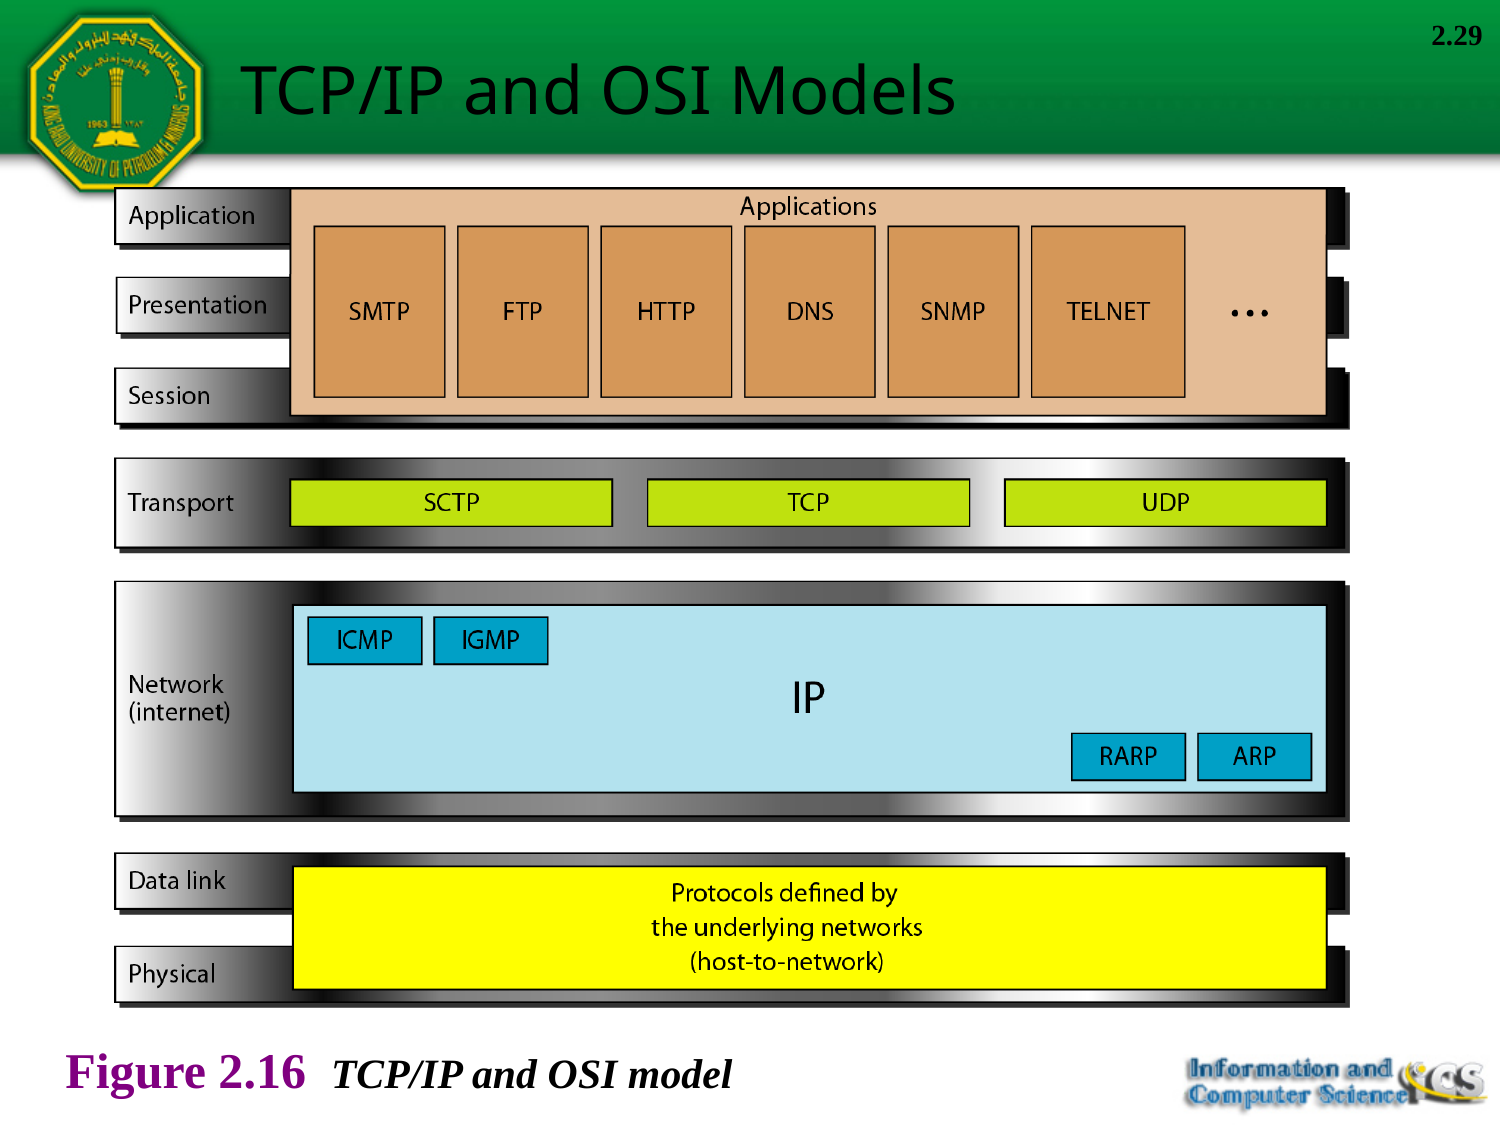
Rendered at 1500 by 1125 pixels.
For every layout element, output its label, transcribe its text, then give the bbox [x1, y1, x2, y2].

slide_number 2.29 [1412, 4, 1498, 65]
title TCP/IP and OSI Models [225, 24, 1475, 150]
text_box Figure 2.16 TCP/IP and OSI model [50, 1031, 748, 1106]
picture [0, 0, 1500, 1125]
